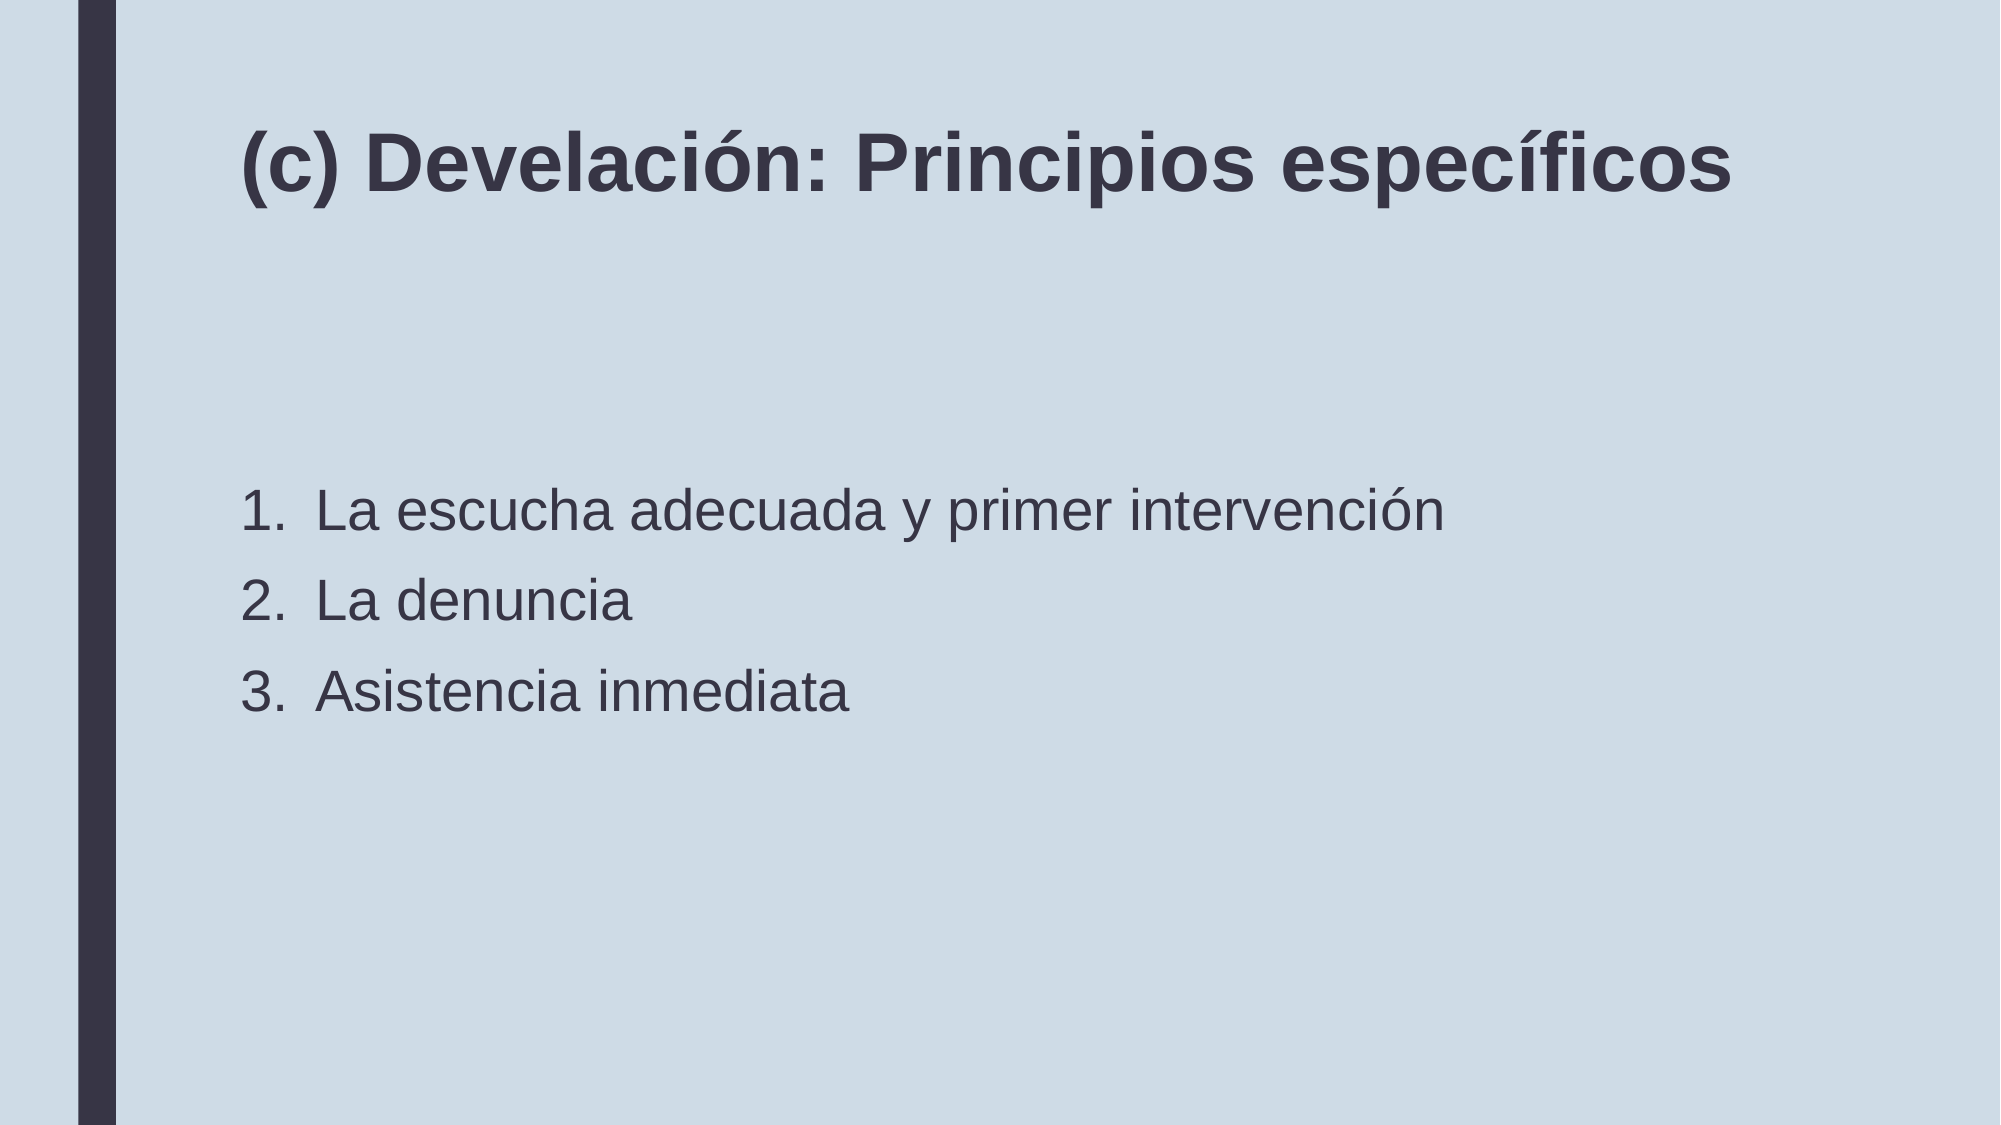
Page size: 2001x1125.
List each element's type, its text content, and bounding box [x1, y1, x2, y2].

title (c) Develación: Principios específicos [225, 112, 1800, 357]
list La escucha adecuada y primer intervención La denuncia Asistencia inmediata [225, 375, 1800, 963]
